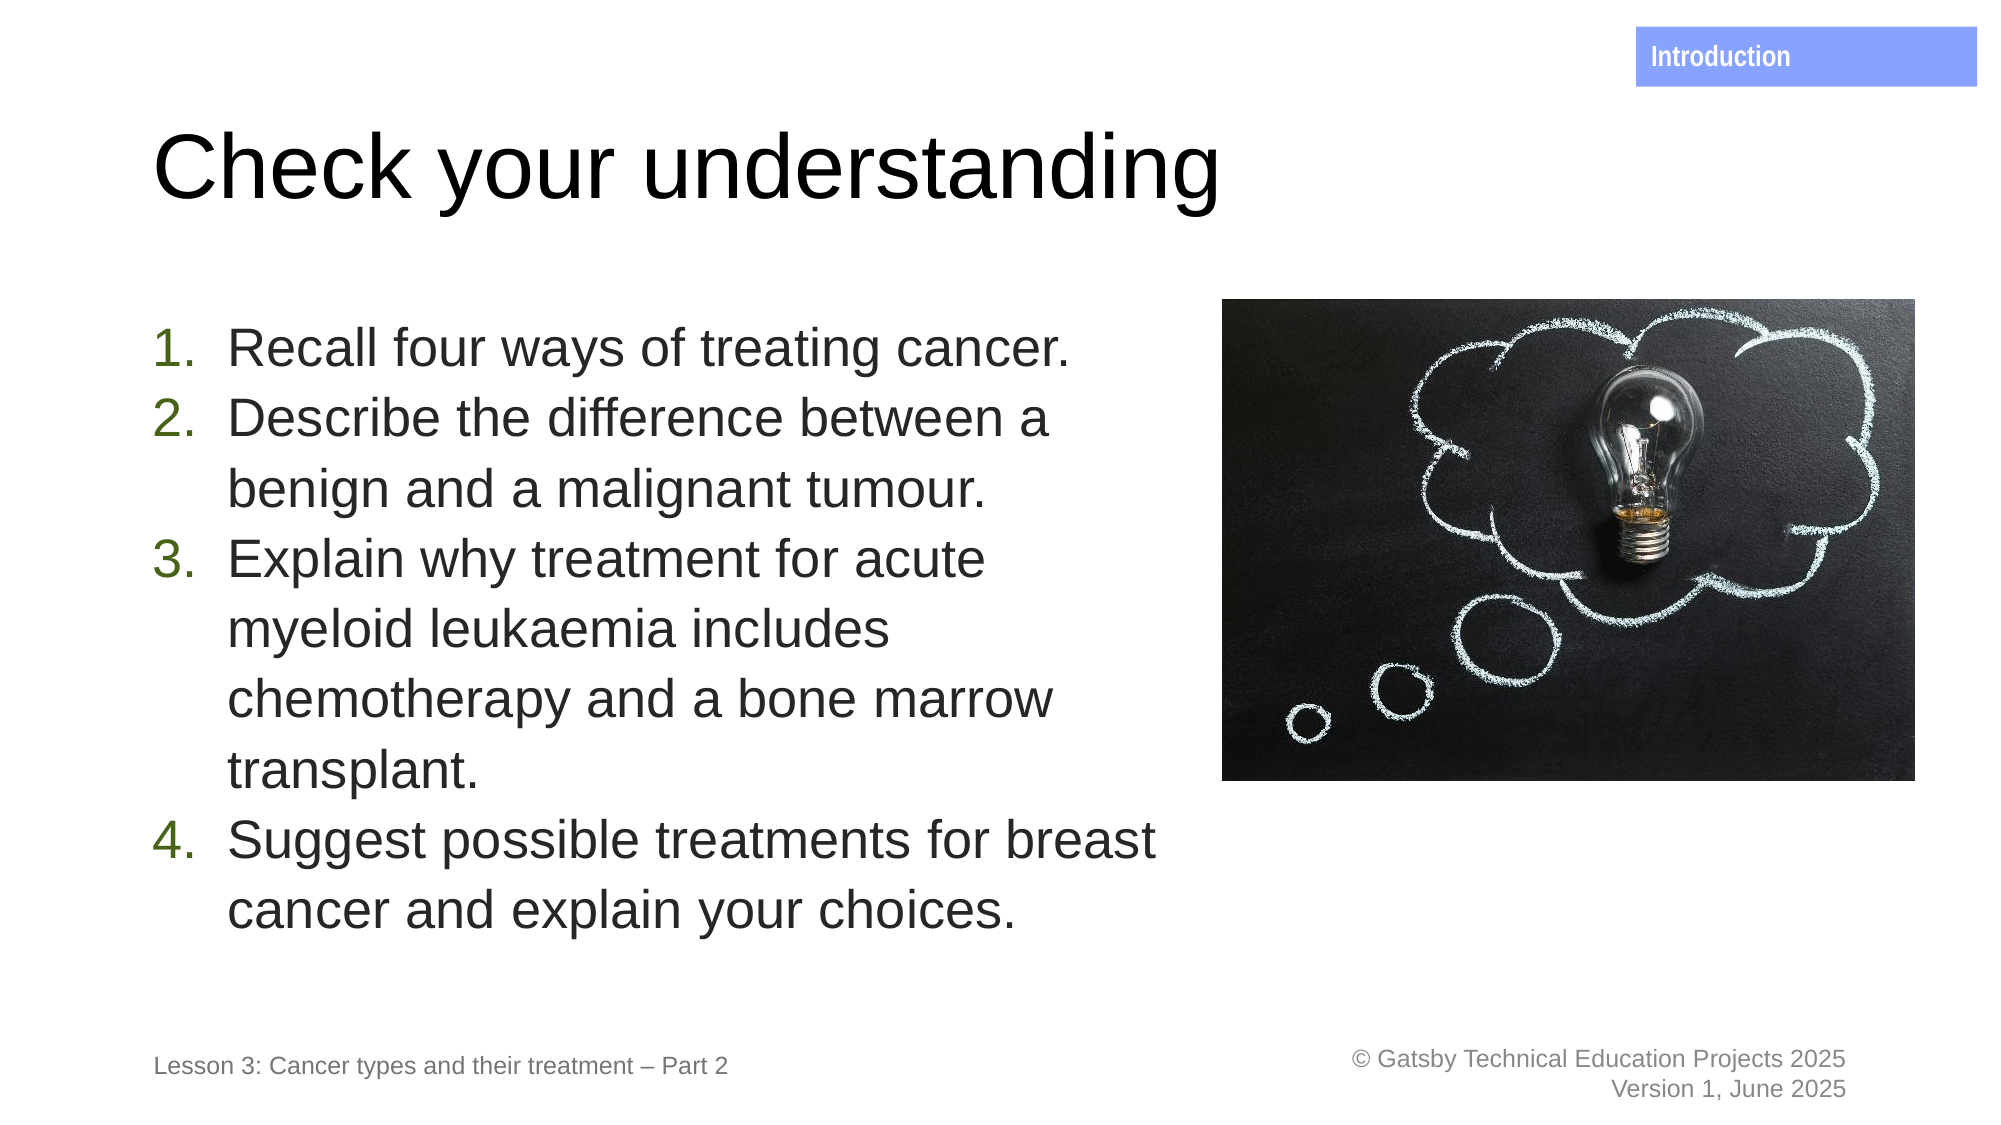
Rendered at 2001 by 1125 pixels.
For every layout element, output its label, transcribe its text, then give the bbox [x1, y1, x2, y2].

text_box Recall four ways of treating cancer. Describe the difference between a benign and a malignant tumour. Explain why treatment for acute myeloid leukaemia includes chemotherapy and a bone marrow transplant. Suggest possible treatments for breast cancer and explain your choices. [137, 299, 1188, 1014]
title Check your understanding [137, 59, 1863, 278]
picture [1221, 299, 1916, 782]
list Introduction [1636, 26, 1978, 87]
text_box Lesson 3: Cancer types and their treatment – Part 2 [101, 1028, 802, 1099]
